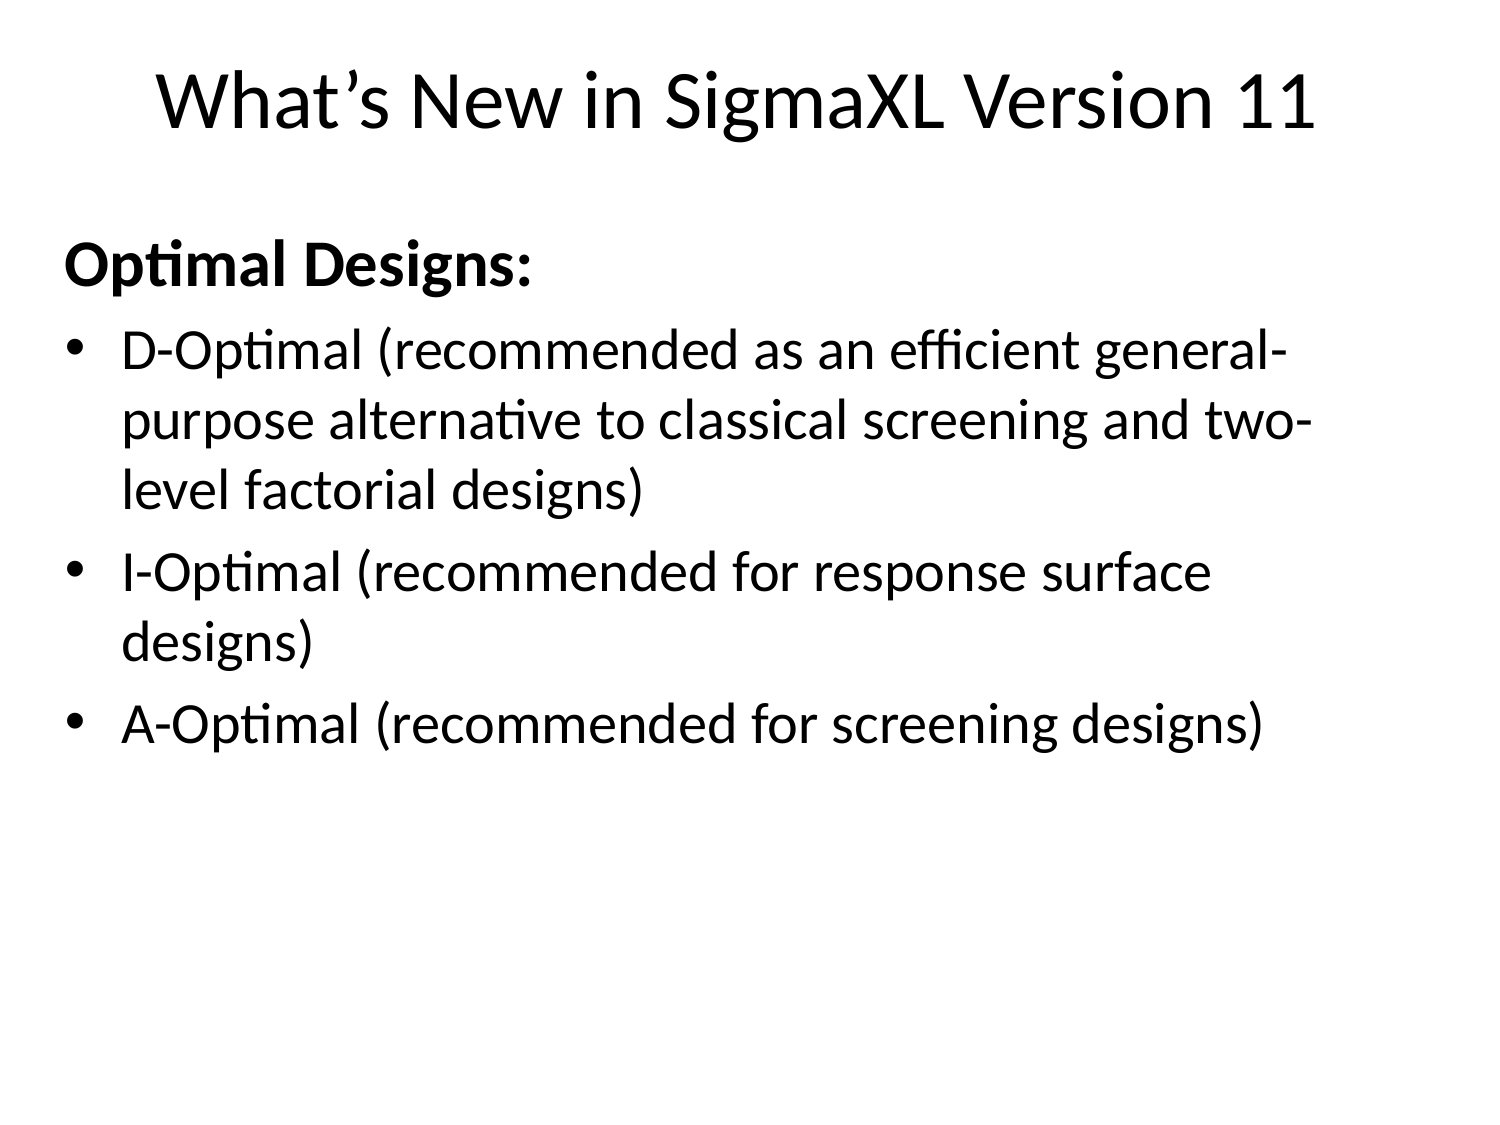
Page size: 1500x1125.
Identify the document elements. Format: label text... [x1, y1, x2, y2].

title What’s New in SigmaXL Version 11 [87, 37, 1388, 150]
list Optimal Designs: D-Optimal (recommended as an efficient general- purpose alternative to classical screening and two-level factorial designs) I-Optimal (recommended for response surface designs) A-Optimal (recommended for screening designs) [50, 212, 1425, 988]
